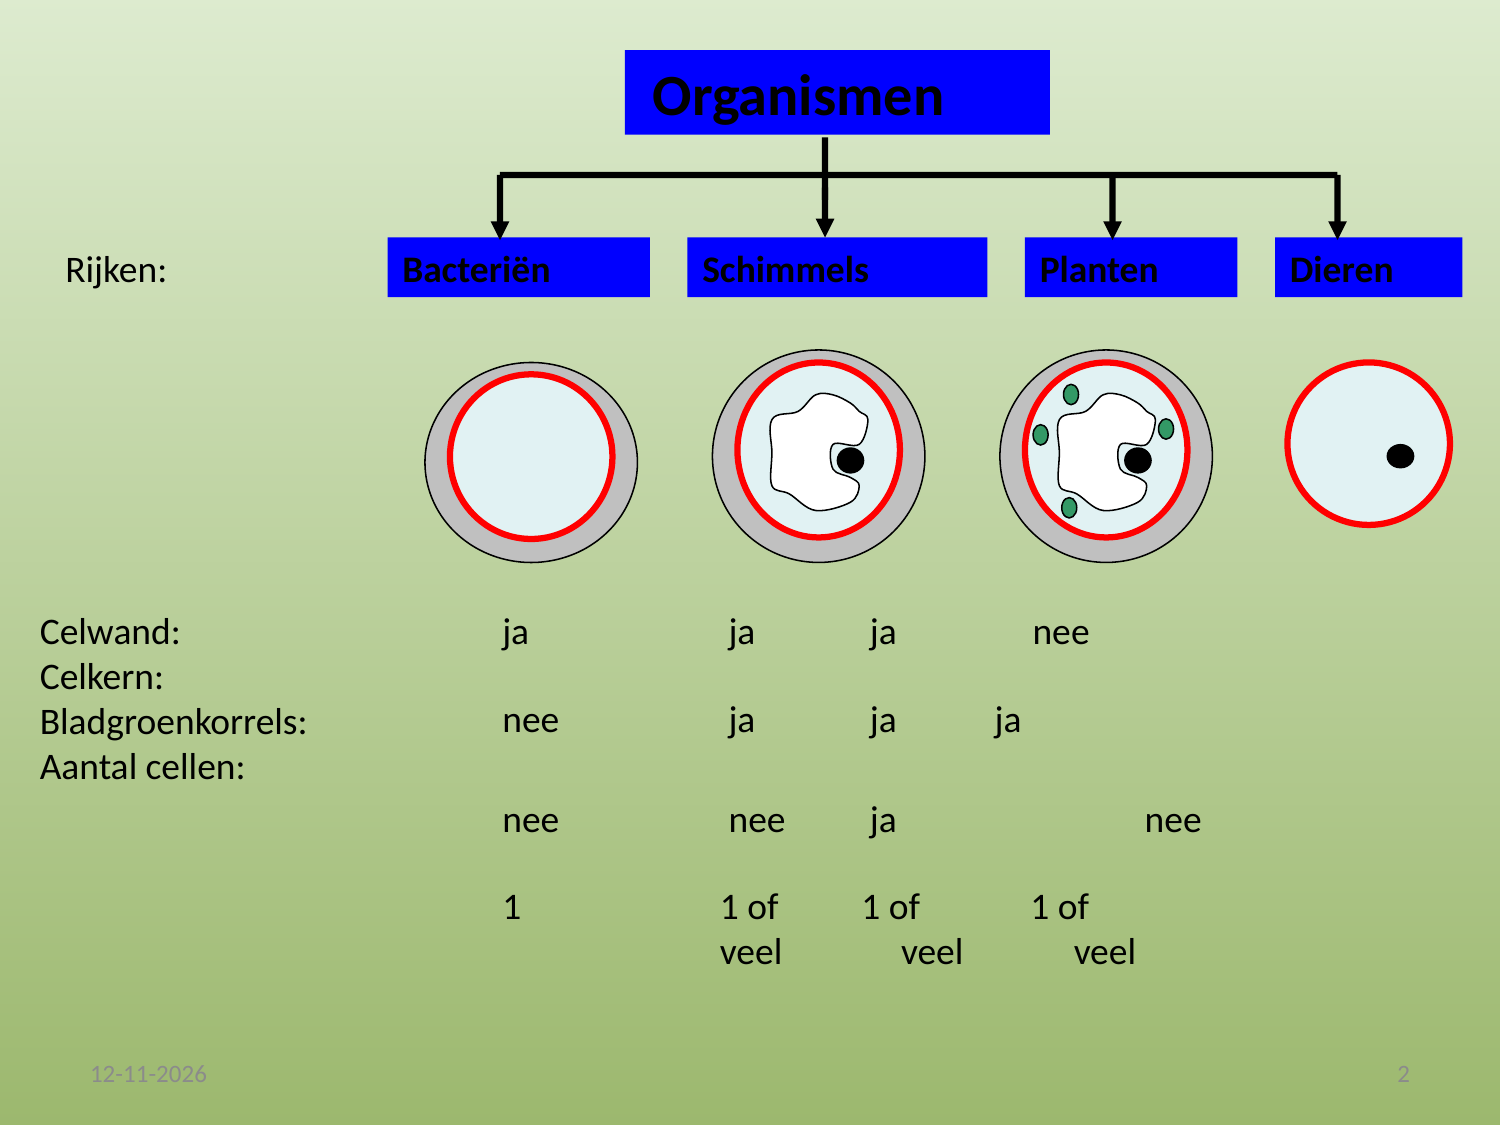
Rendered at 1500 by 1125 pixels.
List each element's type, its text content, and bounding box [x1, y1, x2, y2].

text_box 1 1 of 1 of 1 of veel veel veel [487, 874, 1438, 980]
text_box Bacteriën [387, 237, 650, 298]
text_box Planten [1024, 237, 1238, 298]
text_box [999, 349, 1213, 563]
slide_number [75, 1042, 425, 1103]
text_box nee ja ja ja [487, 687, 1463, 748]
text_box ja ja ja nee [487, 599, 1463, 660]
text_box [1106, 174, 1119, 241]
text_box [818, 187, 832, 238]
text_box Celwand: Celkern: Bladgroenkorrels: Aantal cellen: [24, 599, 457, 840]
slide_number 2 [1074, 1042, 1425, 1103]
text_box [1331, 174, 1344, 241]
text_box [424, 362, 638, 563]
text_box Dieren [1275, 237, 1463, 298]
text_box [712, 349, 926, 563]
text_box nee nee ja nee [487, 787, 1475, 848]
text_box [1287, 362, 1451, 526]
text_box Schimmels [687, 237, 988, 298]
text_box Organismen [624, 50, 1050, 135]
text_box Rijken: [50, 237, 183, 298]
text_box [493, 174, 507, 241]
